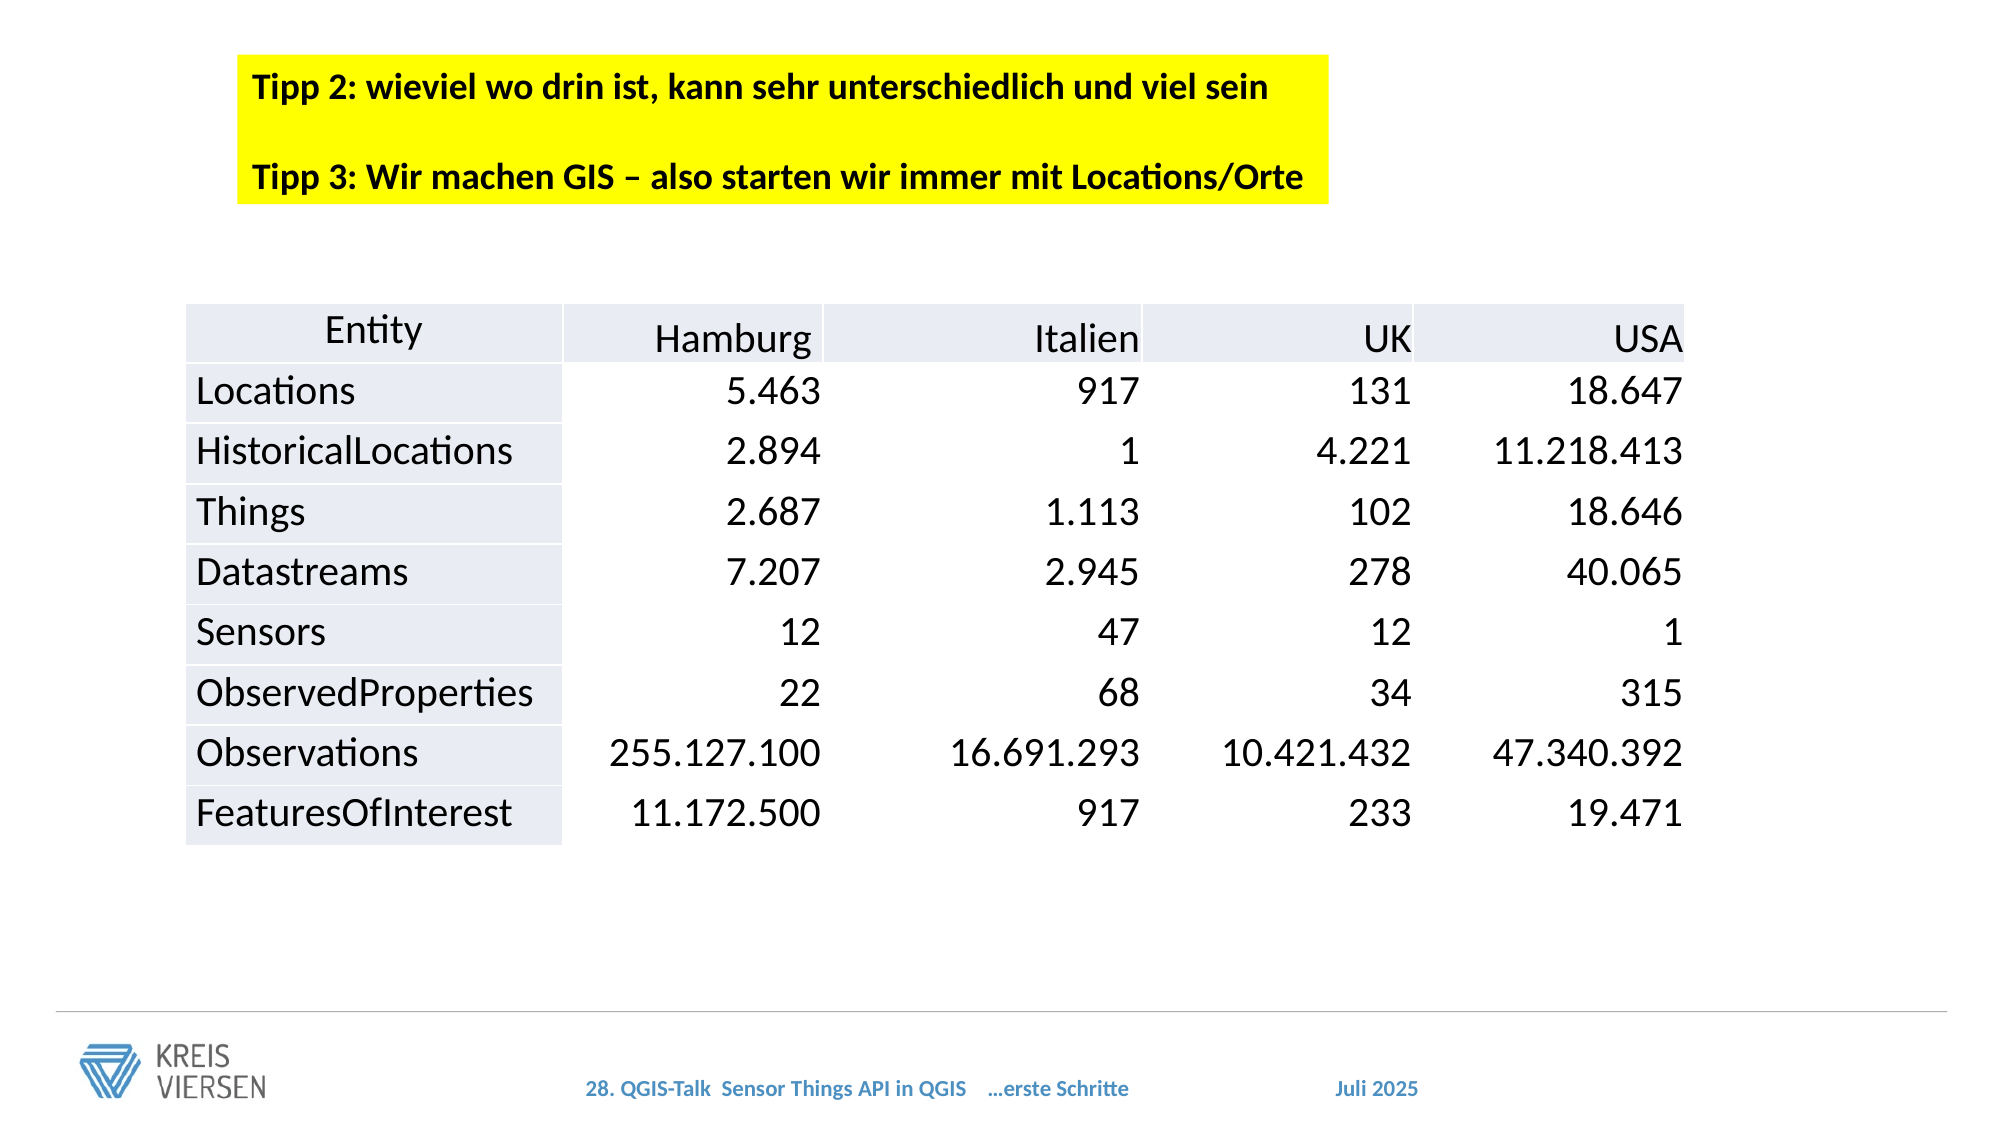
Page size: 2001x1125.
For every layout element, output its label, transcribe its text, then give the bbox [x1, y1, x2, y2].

table_cell Observations [186, 726, 562, 785]
table_cell 233 [1143, 786, 1412, 845]
table_cell 917 [824, 786, 1141, 845]
table_cell 47.340.392 [1414, 726, 1684, 785]
table_cell 47 [824, 605, 1141, 664]
table_cell 102 [1143, 485, 1412, 543]
table_header Italien [824, 304, 1141, 362]
table_cell Datastreams [186, 545, 562, 604]
table_cell HistoricalLocations [186, 424, 562, 483]
table_cell 34 [1143, 666, 1412, 724]
table_cell 131 [1143, 364, 1412, 422]
table_cell 16.691.293 [824, 726, 1141, 785]
table_cell 12 [564, 605, 822, 664]
footer 28. QGIS-Talk Sensor Things API in QGIS …erste Schritte Juli 2025 [480, 1057, 1524, 1118]
table_header Hamburg [564, 304, 822, 362]
table_cell 10.421.432 [1143, 726, 1412, 785]
table_cell FeaturesOfInterest [186, 786, 562, 845]
table_cell ObservedProperties [186, 666, 562, 724]
table_cell 68 [824, 666, 1141, 724]
table_header USA [1414, 304, 1684, 362]
table_header UK [1143, 304, 1412, 362]
table_cell 2.687 [564, 485, 822, 543]
table_cell 278 [1143, 545, 1412, 604]
table_cell Locations [186, 364, 562, 422]
table_cell 19.471 [1414, 786, 1684, 845]
table_cell Things [186, 485, 562, 543]
table_cell 11.218.413 [1414, 424, 1684, 483]
table_header Entity [186, 304, 562, 362]
table_cell 18.646 [1414, 485, 1684, 543]
table_cell 40.065 [1414, 545, 1684, 604]
table_cell 2.945 [824, 545, 1141, 604]
table_cell 4.221 [1143, 424, 1412, 483]
table_cell 1 [1414, 605, 1684, 664]
table_cell 917 [824, 364, 1141, 422]
table_cell 12 [1143, 605, 1412, 664]
table_cell 7.207 [564, 545, 822, 604]
table_cell 18.647 [1414, 364, 1684, 422]
table_cell 1 [824, 424, 1141, 483]
text_box Tipp 2: wieviel wo drin ist, kann sehr unterschiedlich und viel sein Tipp 3: Wir machen GIS – also starten wir immer mit Locations/Orte [237, 54, 1329, 205]
table_cell 1.113 [824, 485, 1141, 543]
table_cell Sensors [186, 605, 562, 664]
picture [0, 1010, 2001, 1125]
table_cell 315 [1414, 666, 1684, 724]
table_cell 11.172.500 [564, 786, 822, 845]
table_cell 5.463 [564, 364, 822, 422]
table_cell 255.127.100 [564, 726, 822, 785]
table_cell 2.894 [564, 424, 822, 483]
table_cell 22 [564, 666, 822, 724]
